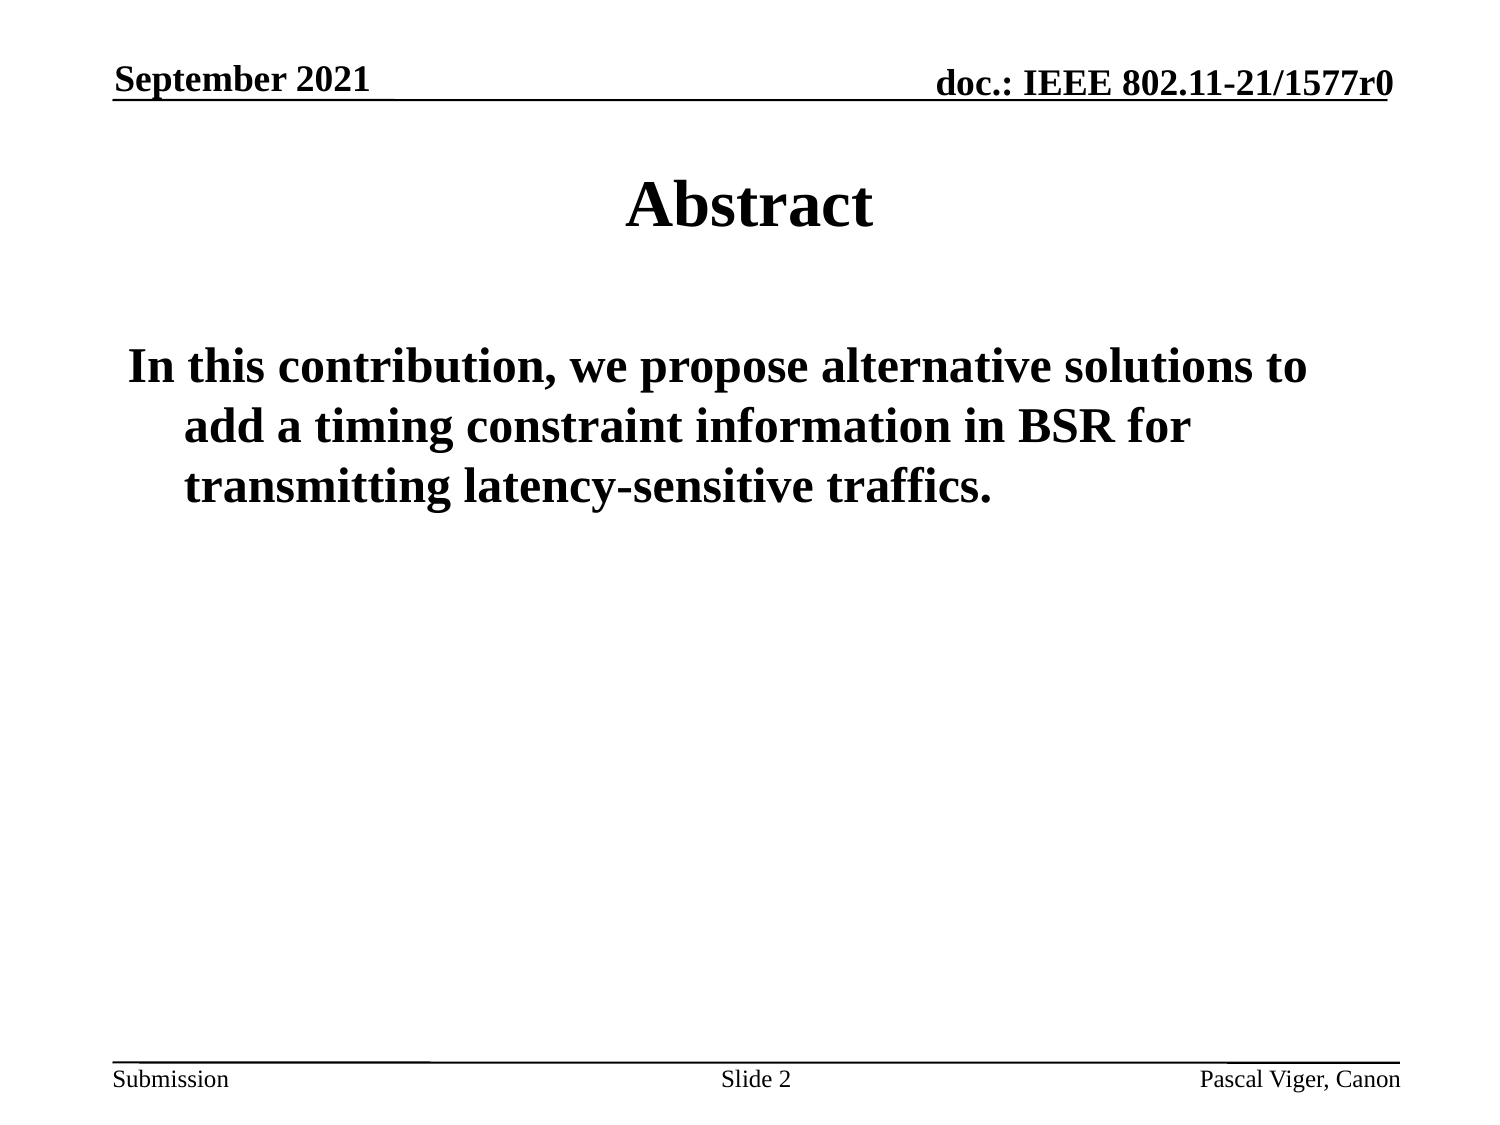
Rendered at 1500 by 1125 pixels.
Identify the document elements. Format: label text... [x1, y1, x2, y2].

footer Pascal Viger, Canon [878, 1061, 1402, 1093]
slide_number Slide 2 [712, 1061, 800, 1123]
title Abstract [112, 112, 1388, 288]
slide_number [114, 54, 423, 100]
list In this contribution, we propose alternative solutions to add a timing constraint information in BSR for transmitting latency-sensitive traffics. [112, 324, 1388, 1000]
